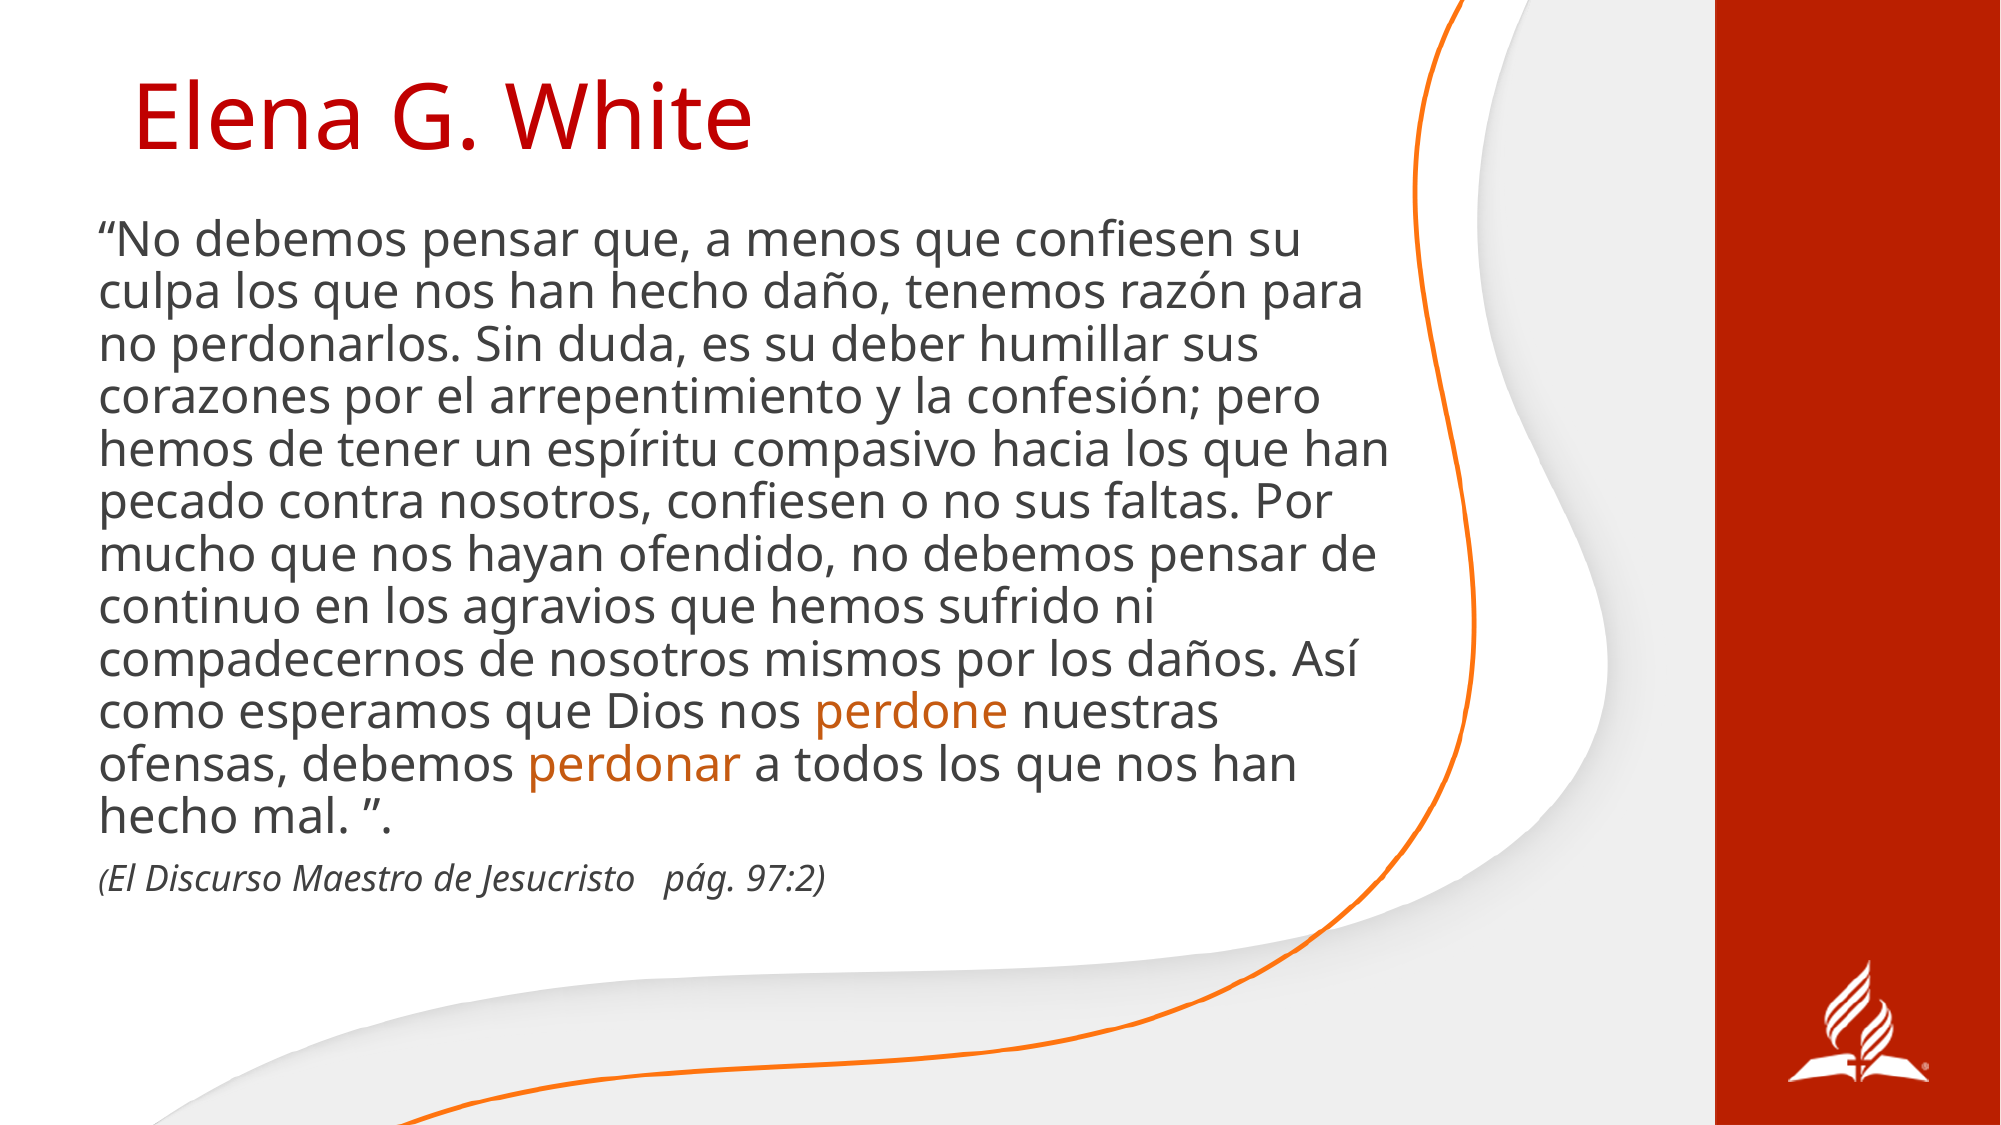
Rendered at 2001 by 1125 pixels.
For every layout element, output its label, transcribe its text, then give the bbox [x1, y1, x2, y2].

title Elena G. White [116, 11, 1362, 206]
picture [0, 0, 2001, 1125]
list “No debemos pensar que, a menos que confiesen su culpa los que nos han hecho daño, tenemos razón para no perdonarlos. Sin duda, es su deber humillar sus corazones por el arrepentimiento y la confesión; pero hemos de tener un espíritu compasivo hacia los que han pecado contra nosotros, confiesen o no sus faltas. Por mucho que nos hayan ofendido, no debemos pensar de continuo en los agravios que hemos sufrido ni compadecernos de nosotros mismos por los daños. Así como esperamos que Dios nos perdone nuestras ofensas, debemos perdonar a todos los que nos han hecho mal. ”. (El Discurso Maestro de Jesucristo pág. 97:2) [83, 206, 1428, 921]
